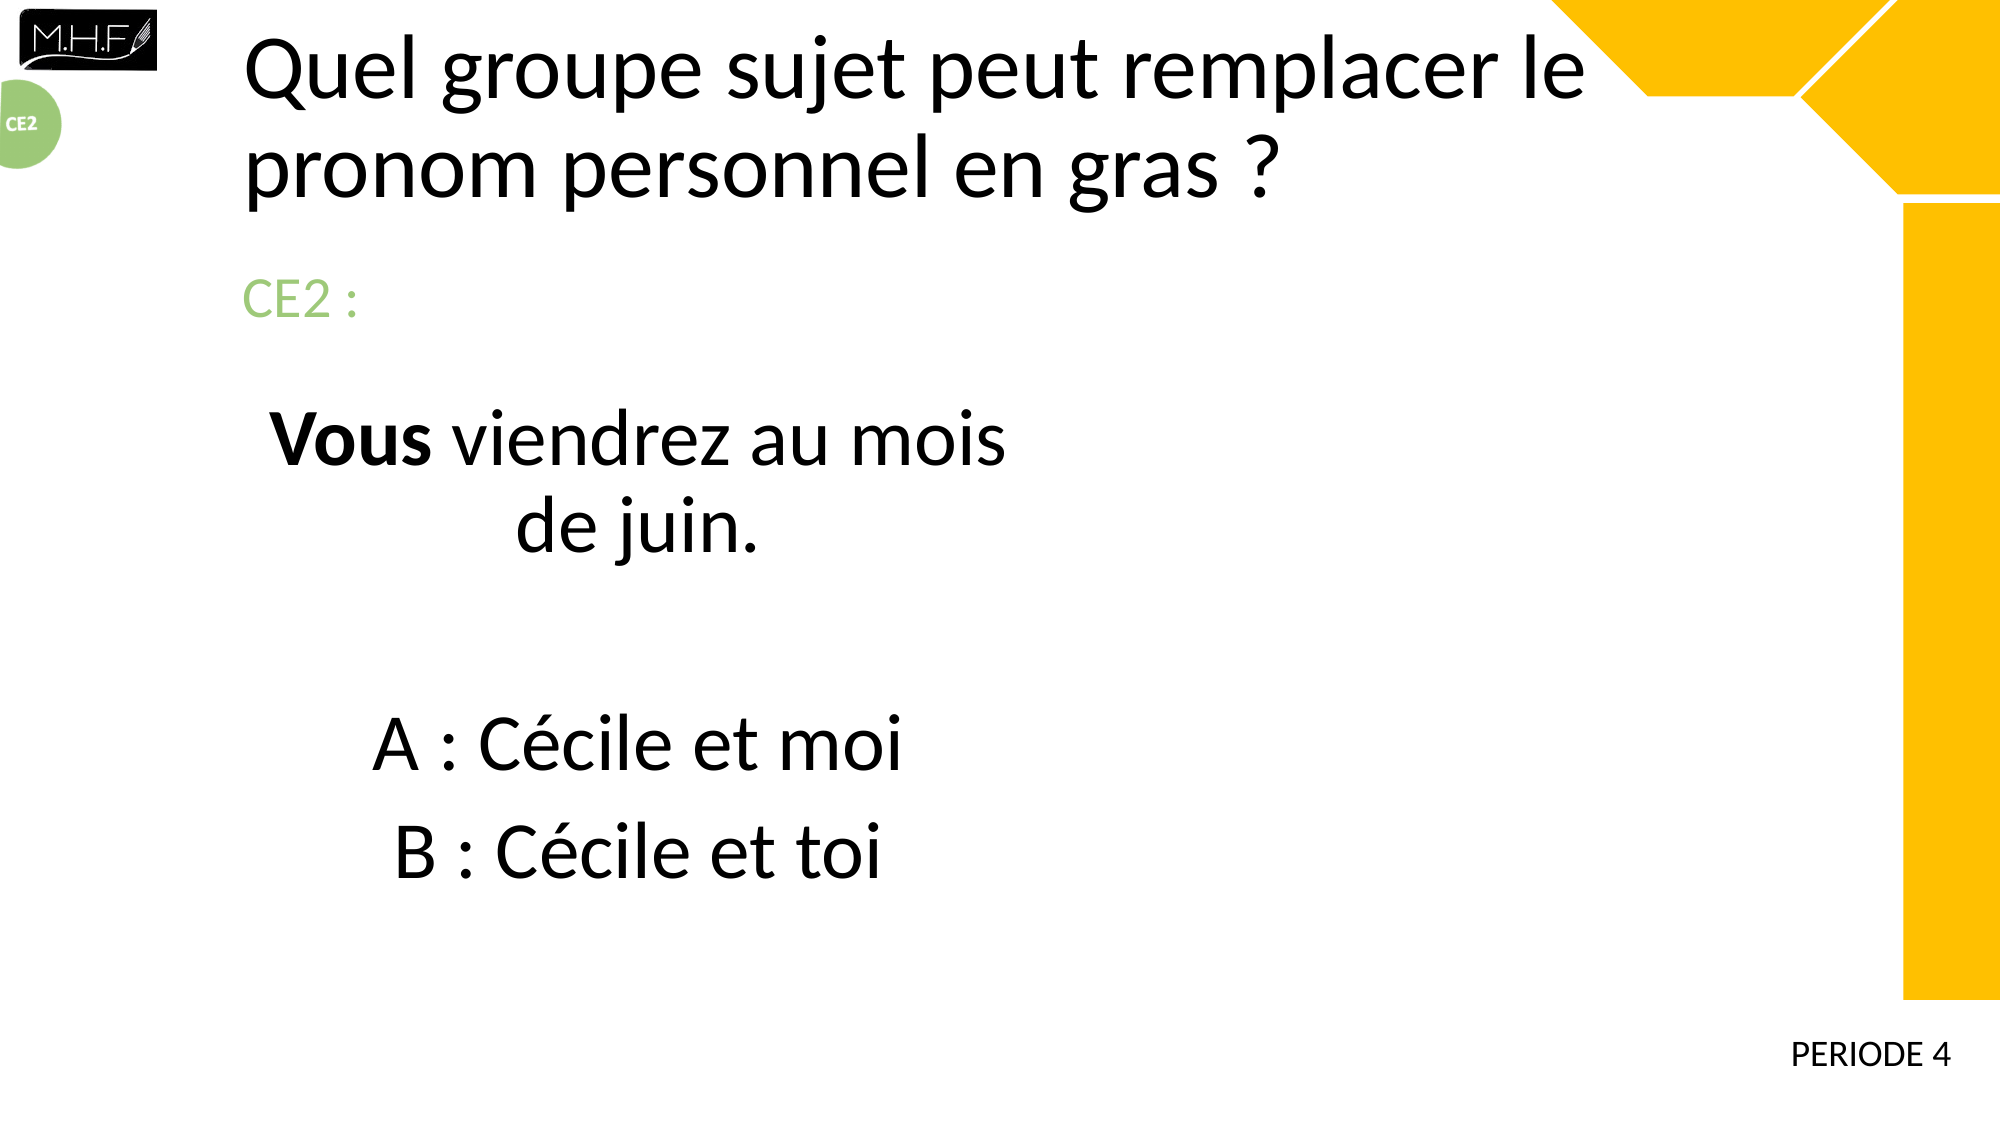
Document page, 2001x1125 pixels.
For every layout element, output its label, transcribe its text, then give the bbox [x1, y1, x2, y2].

text_box [1549, 0, 1892, 98]
text_box [1902, 202, 2000, 1001]
text_box PERIODE 4 [1362, 1021, 1967, 1125]
title Quel groupe sujet peut remplacer le pronom personnel en gras ? [228, 9, 1774, 227]
text_box CE2 : Vous viendrez au mois de juin. A : Cécile et moi B : Cécile et toi [228, 259, 1050, 974]
picture [0, 7, 157, 207]
text_box [1799, 0, 2000, 196]
